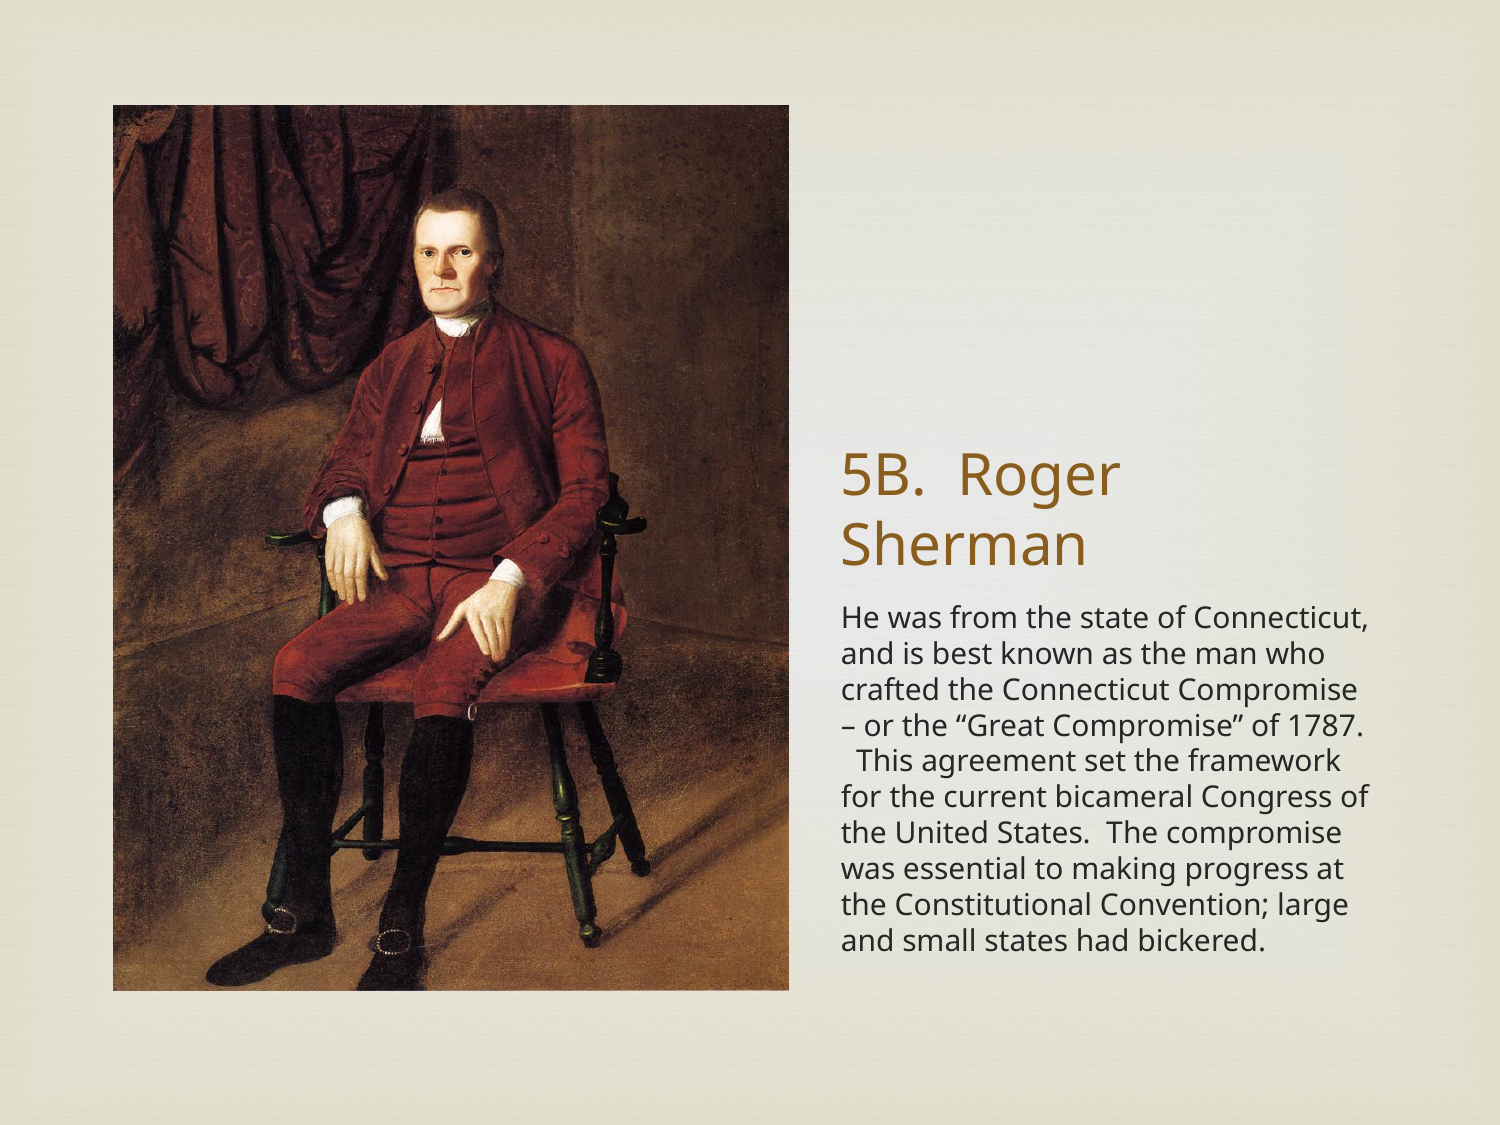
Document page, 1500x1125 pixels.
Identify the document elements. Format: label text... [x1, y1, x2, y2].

title 5B. Roger Sherman [825, 275, 1388, 585]
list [112, 105, 790, 992]
list He was from the state of Connecticut, and is best known as the man who crafted the Connecticut Compromise – or the “Great Compromise” of 1787. This agreement set the framework for the current bicameral Congress of the United States. The compromise was essential to making progress at the Constitutional Convention; large and small states had bickered. [825, 591, 1386, 1005]
